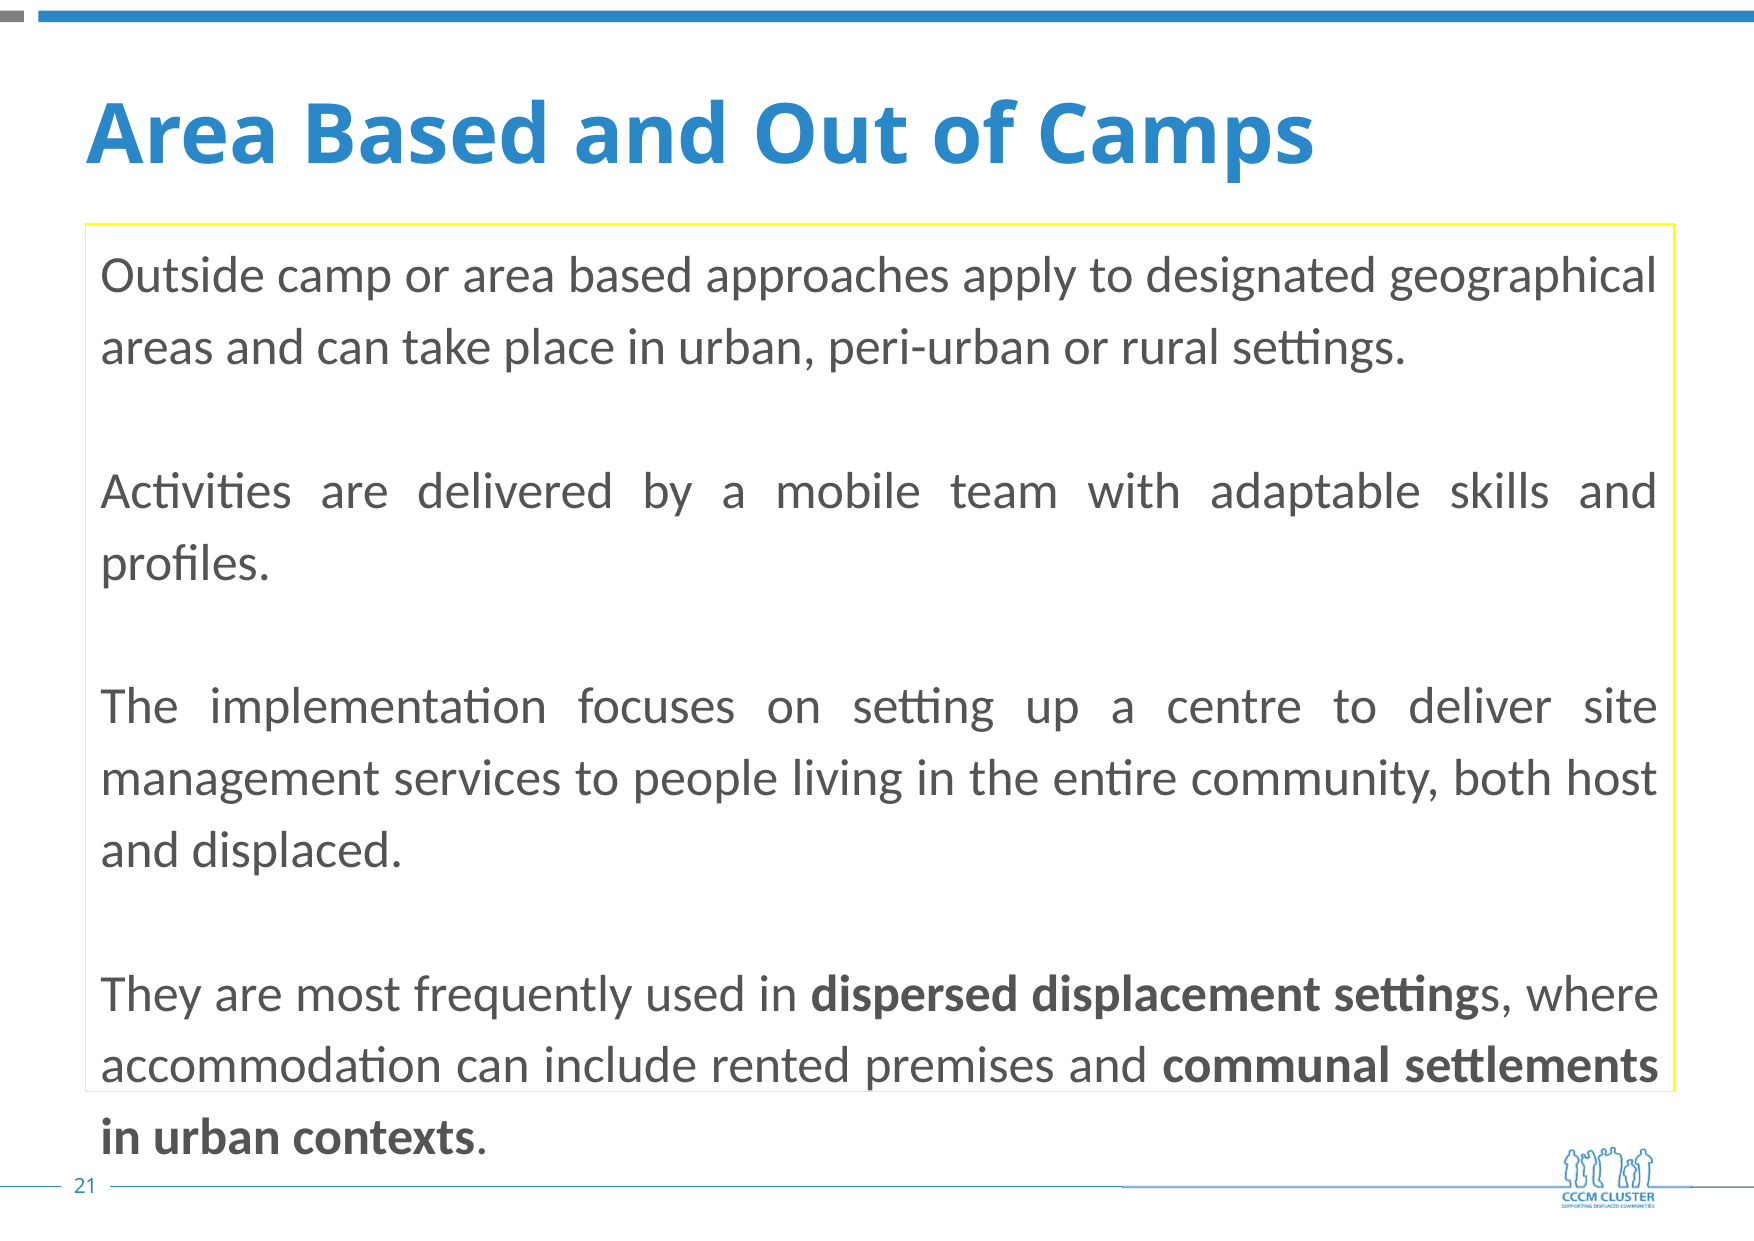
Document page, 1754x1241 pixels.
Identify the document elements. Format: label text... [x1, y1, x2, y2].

title Area Based and Out of Camps [71, 73, 1728, 195]
list Outside camp or area based approaches apply to designated geographical areas and can take place in urban, peri-urban or rural settings. Activities are delivered by a mobile team with adaptable skills and profiles. The implementation focuses on setting up a centre to deliver site management services to people living in the entire community, both host and displaced. They are most frequently used in dispersed displacement settings, where accommodation can include rented premises and communal settlements in urban contexts. [85, 223, 1675, 1092]
picture [0, 1147, 1754, 1209]
